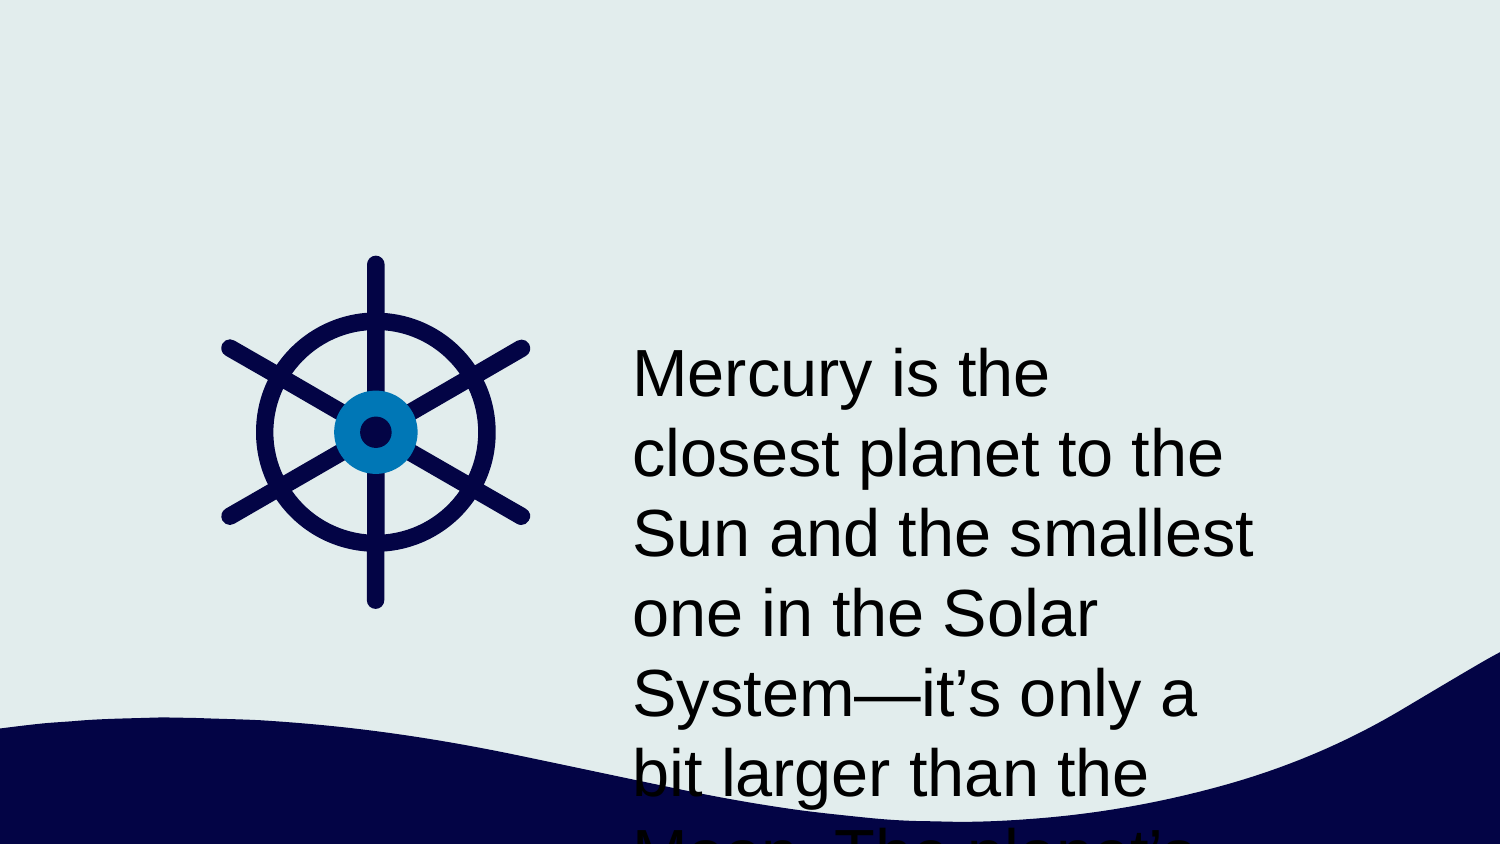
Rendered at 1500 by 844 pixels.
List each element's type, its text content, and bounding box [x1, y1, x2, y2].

subtitle Mercury is the closest planet to the Sun and the smallest one in the Solar System—it’s only a bit larger than the Moon. The planet’s name has nothing to do with the liquid metal [632, 330, 1266, 535]
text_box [219, 255, 532, 610]
